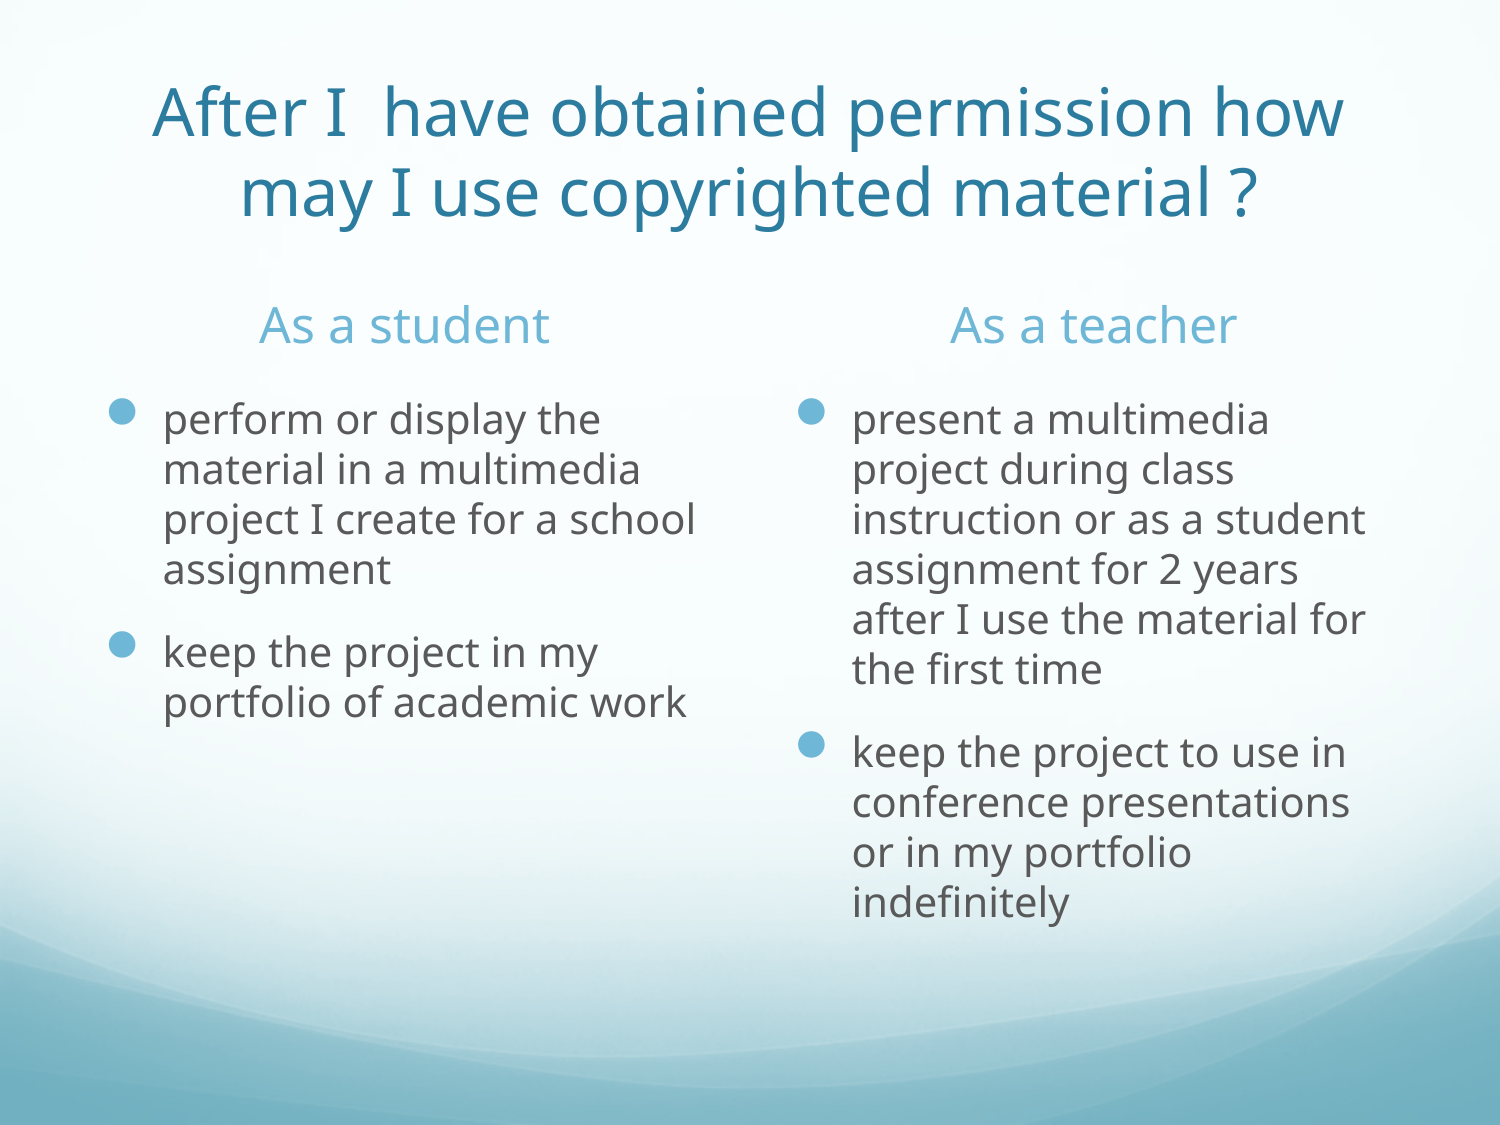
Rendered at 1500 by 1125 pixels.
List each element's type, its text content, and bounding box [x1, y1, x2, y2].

title After I have obtained permission how may I use copyrighted material ? [90, 17, 1410, 237]
list present a multimedia project during class instruction or as a student assignment for 2 years after I use the material for the first time keep the project to use in conference presentations or in my portfolio indefinitely [779, 385, 1410, 975]
list As a teacher [779, 238, 1410, 362]
list As a student [90, 238, 721, 362]
list perform or display the material in a multimedia project I create for a school assignment keep the project in my portfolio of academic work [90, 385, 721, 975]
